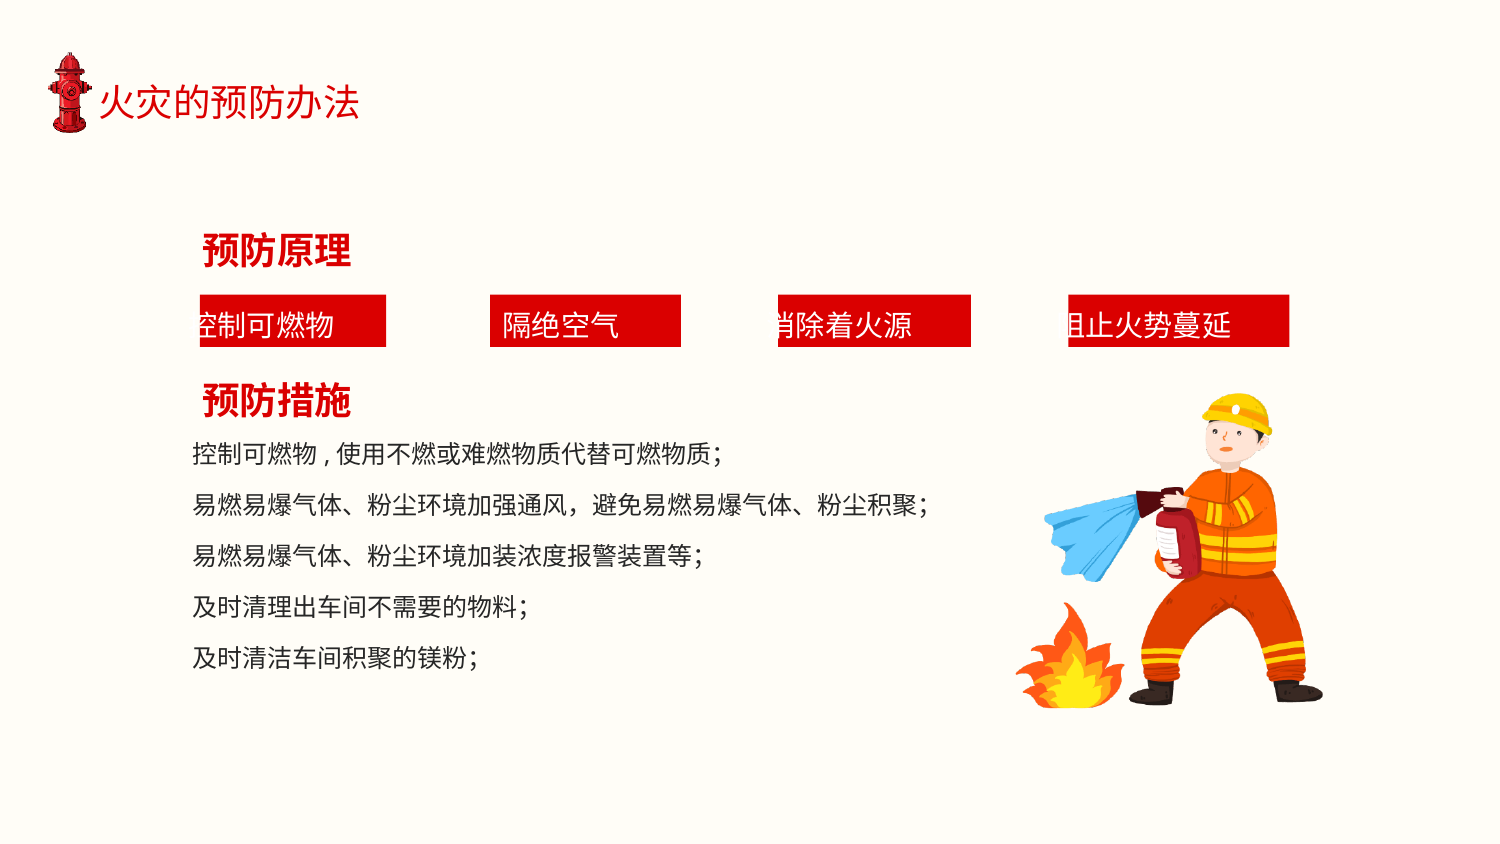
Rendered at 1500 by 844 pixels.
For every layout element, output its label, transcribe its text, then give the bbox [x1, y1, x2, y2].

text_box 预防原理 [187, 196, 408, 280]
text_box 预防措施 [187, 346, 408, 421]
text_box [490, 289, 681, 347]
text_box 控制可燃物,使用不燃或难燃物质代替可燃物质； 易燃易爆气体、粉尘环境加强通风，避免易燃易爆气体、粉尘积聚； 易燃易爆气体、粉尘环境加装浓度报警装置等； 及时清理出车间不需要的物料； 及时清洁车间积聚的镁粉； [178, 421, 950, 703]
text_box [1068, 289, 1290, 347]
picture [37, 46, 102, 137]
picture [999, 384, 1338, 723]
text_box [778, 289, 972, 347]
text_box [199, 289, 393, 347]
